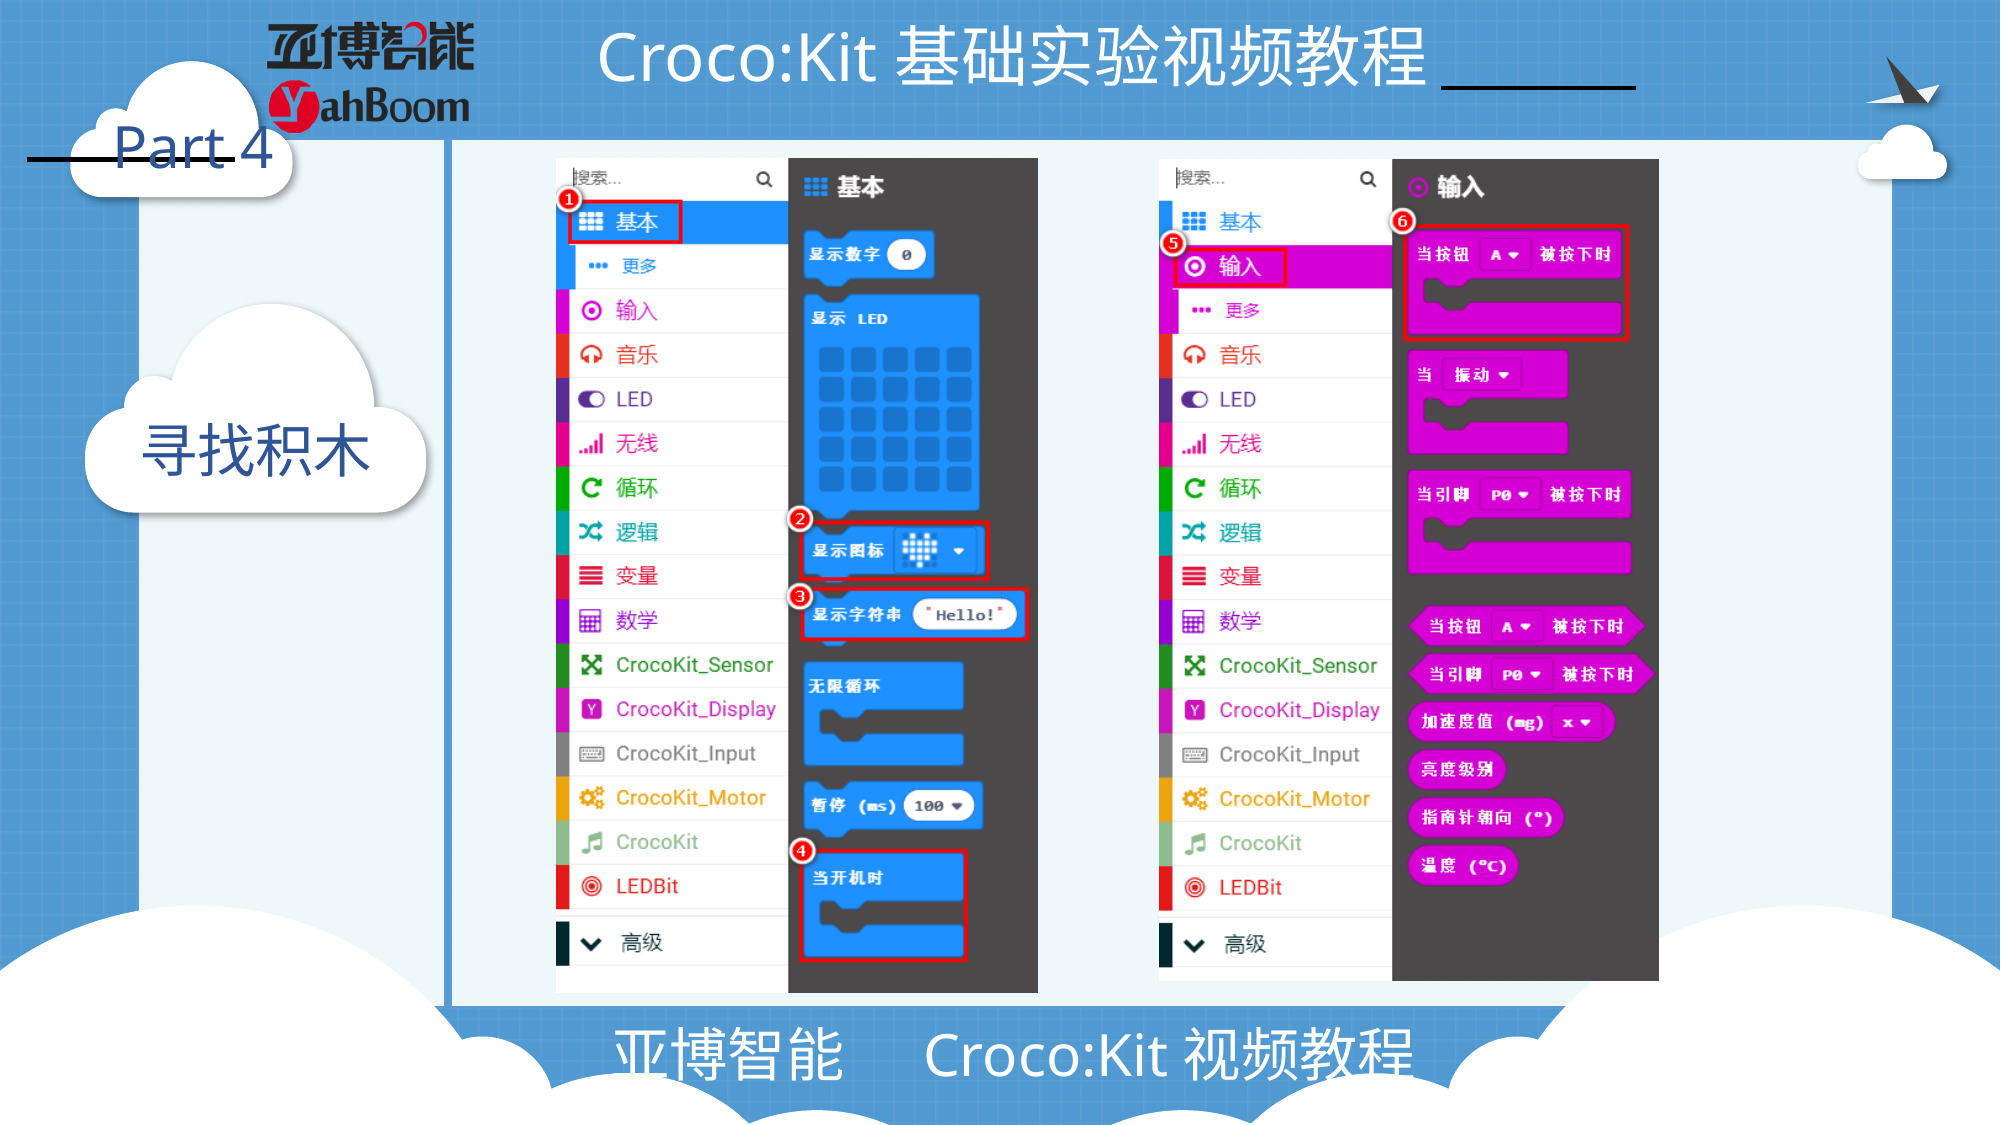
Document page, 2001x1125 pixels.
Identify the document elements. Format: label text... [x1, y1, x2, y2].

text_box Croco:Kit基础实验视频教程 [12, 7, 258, 173]
text_box Part 4 [97, 103, 289, 188]
picture [556, 158, 1038, 993]
text_box 亚博智能 Croco:Kit视频教程 [1113, 978, 2000, 1125]
text_box 亚博智能 Croco:Kit视频教程 [0, 978, 886, 1125]
picture [1159, 159, 1659, 981]
text_box Croco:Kit基础实验视频教程 [289, 7, 1660, 173]
picture [258, 7, 479, 144]
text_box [85, 303, 427, 563]
